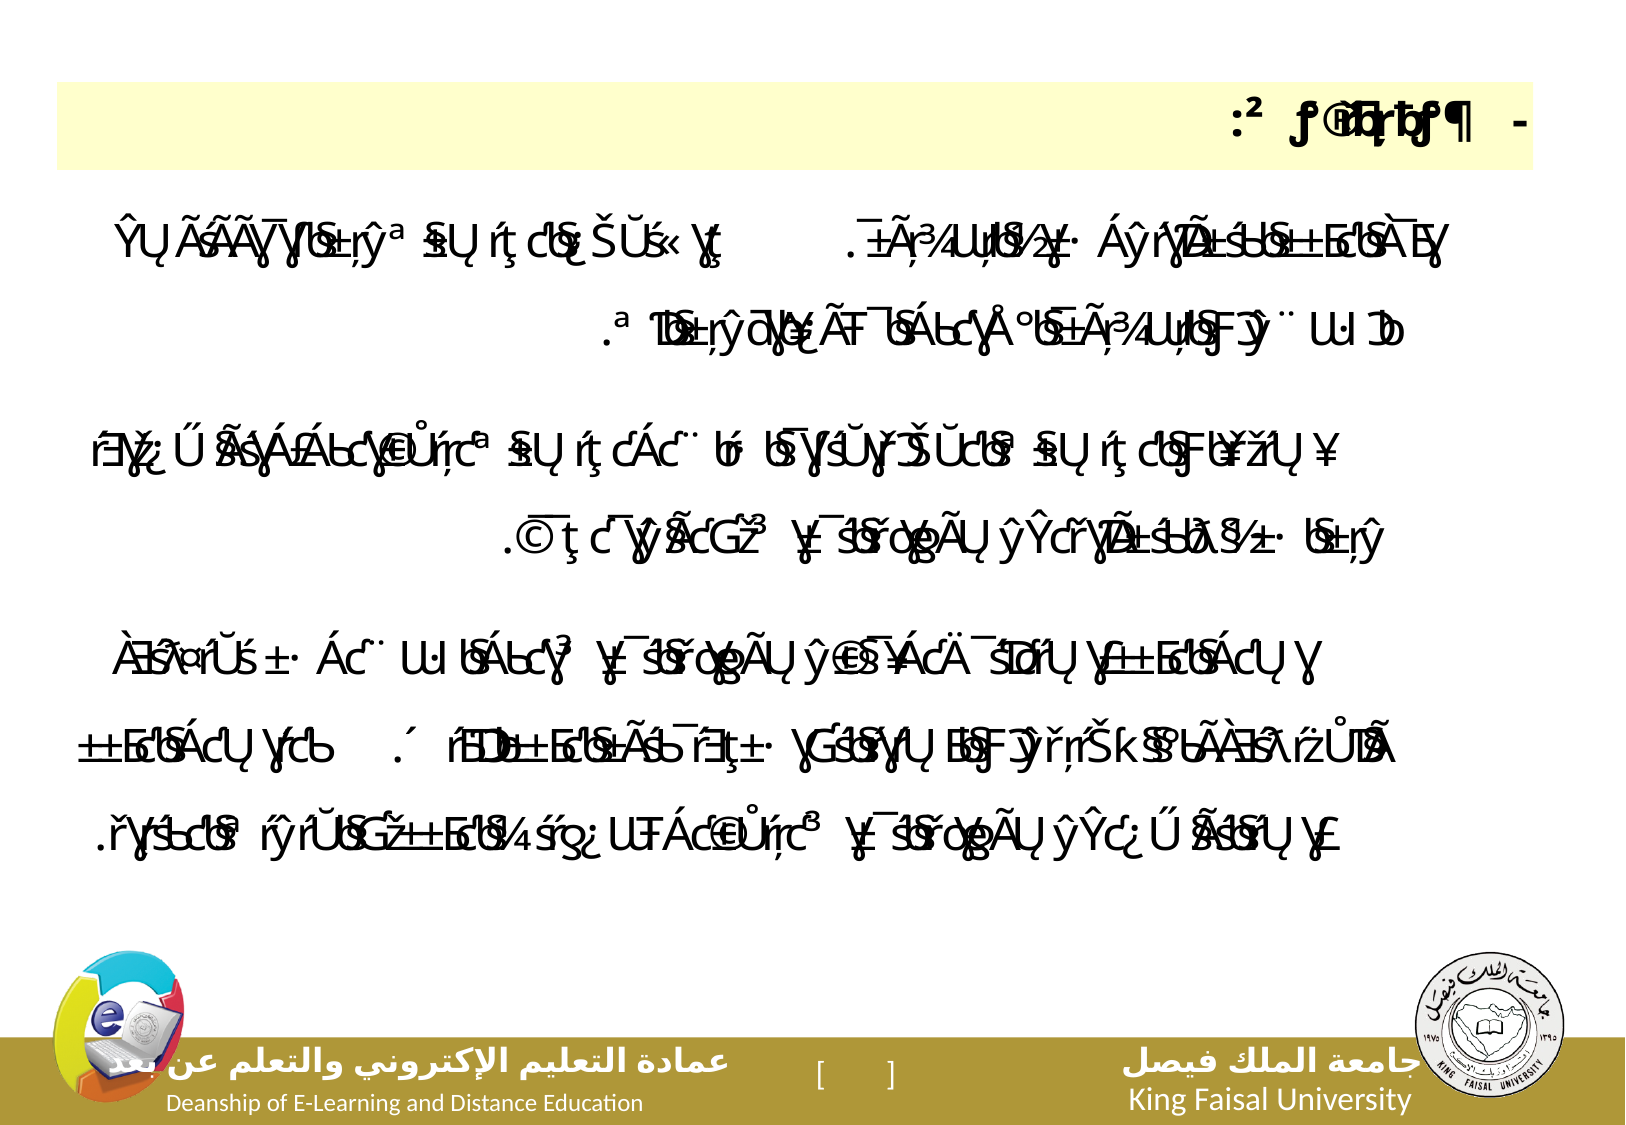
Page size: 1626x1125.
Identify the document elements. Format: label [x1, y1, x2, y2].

picture [50, 949, 188, 1104]
picture [1412, 949, 1567, 1100]
picture [170, 1097, 178, 1104]
picture [56, 42, 1534, 918]
